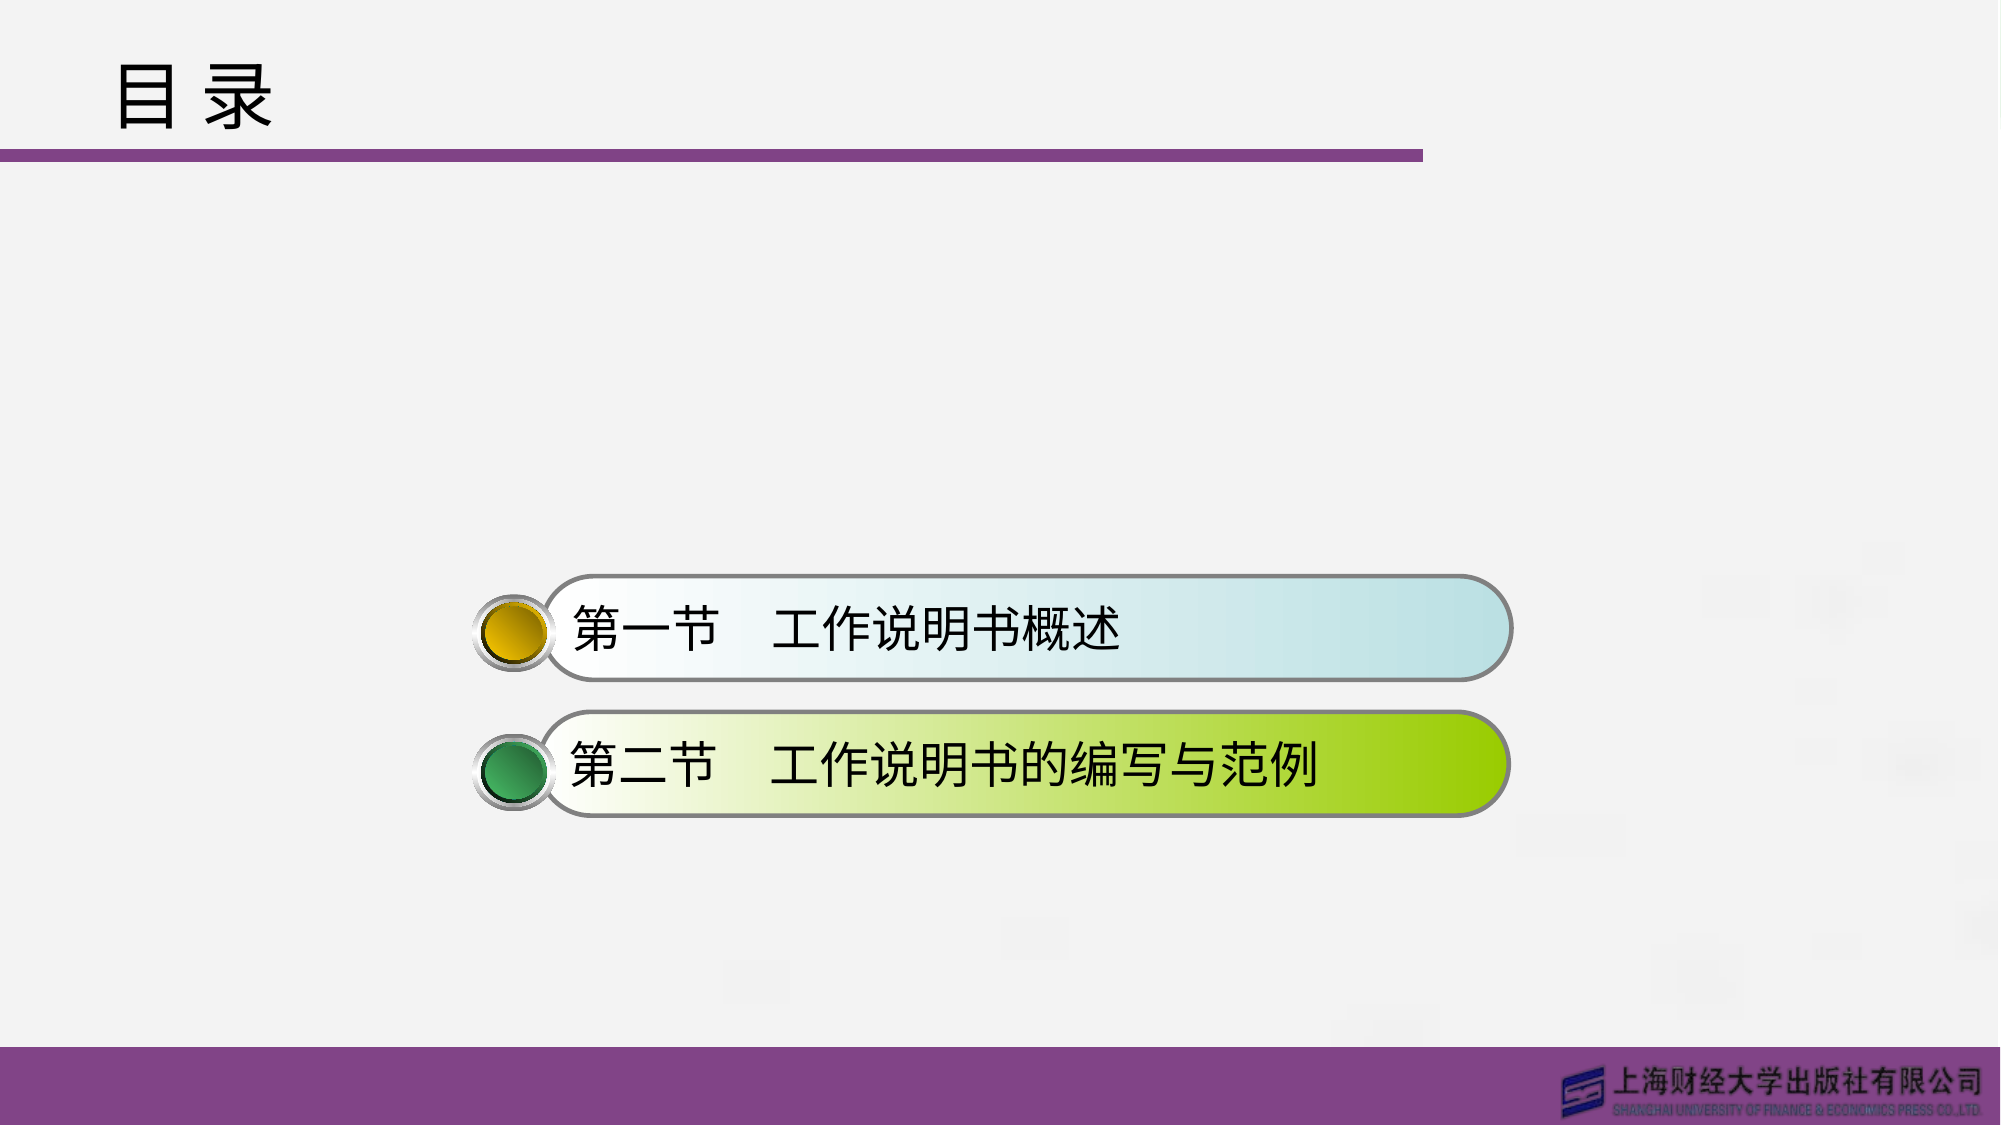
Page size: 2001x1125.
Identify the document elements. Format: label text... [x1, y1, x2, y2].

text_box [472, 576, 1512, 816]
picture [0, 0, 2001, 1125]
title 目 录 [94, 42, 1451, 146]
